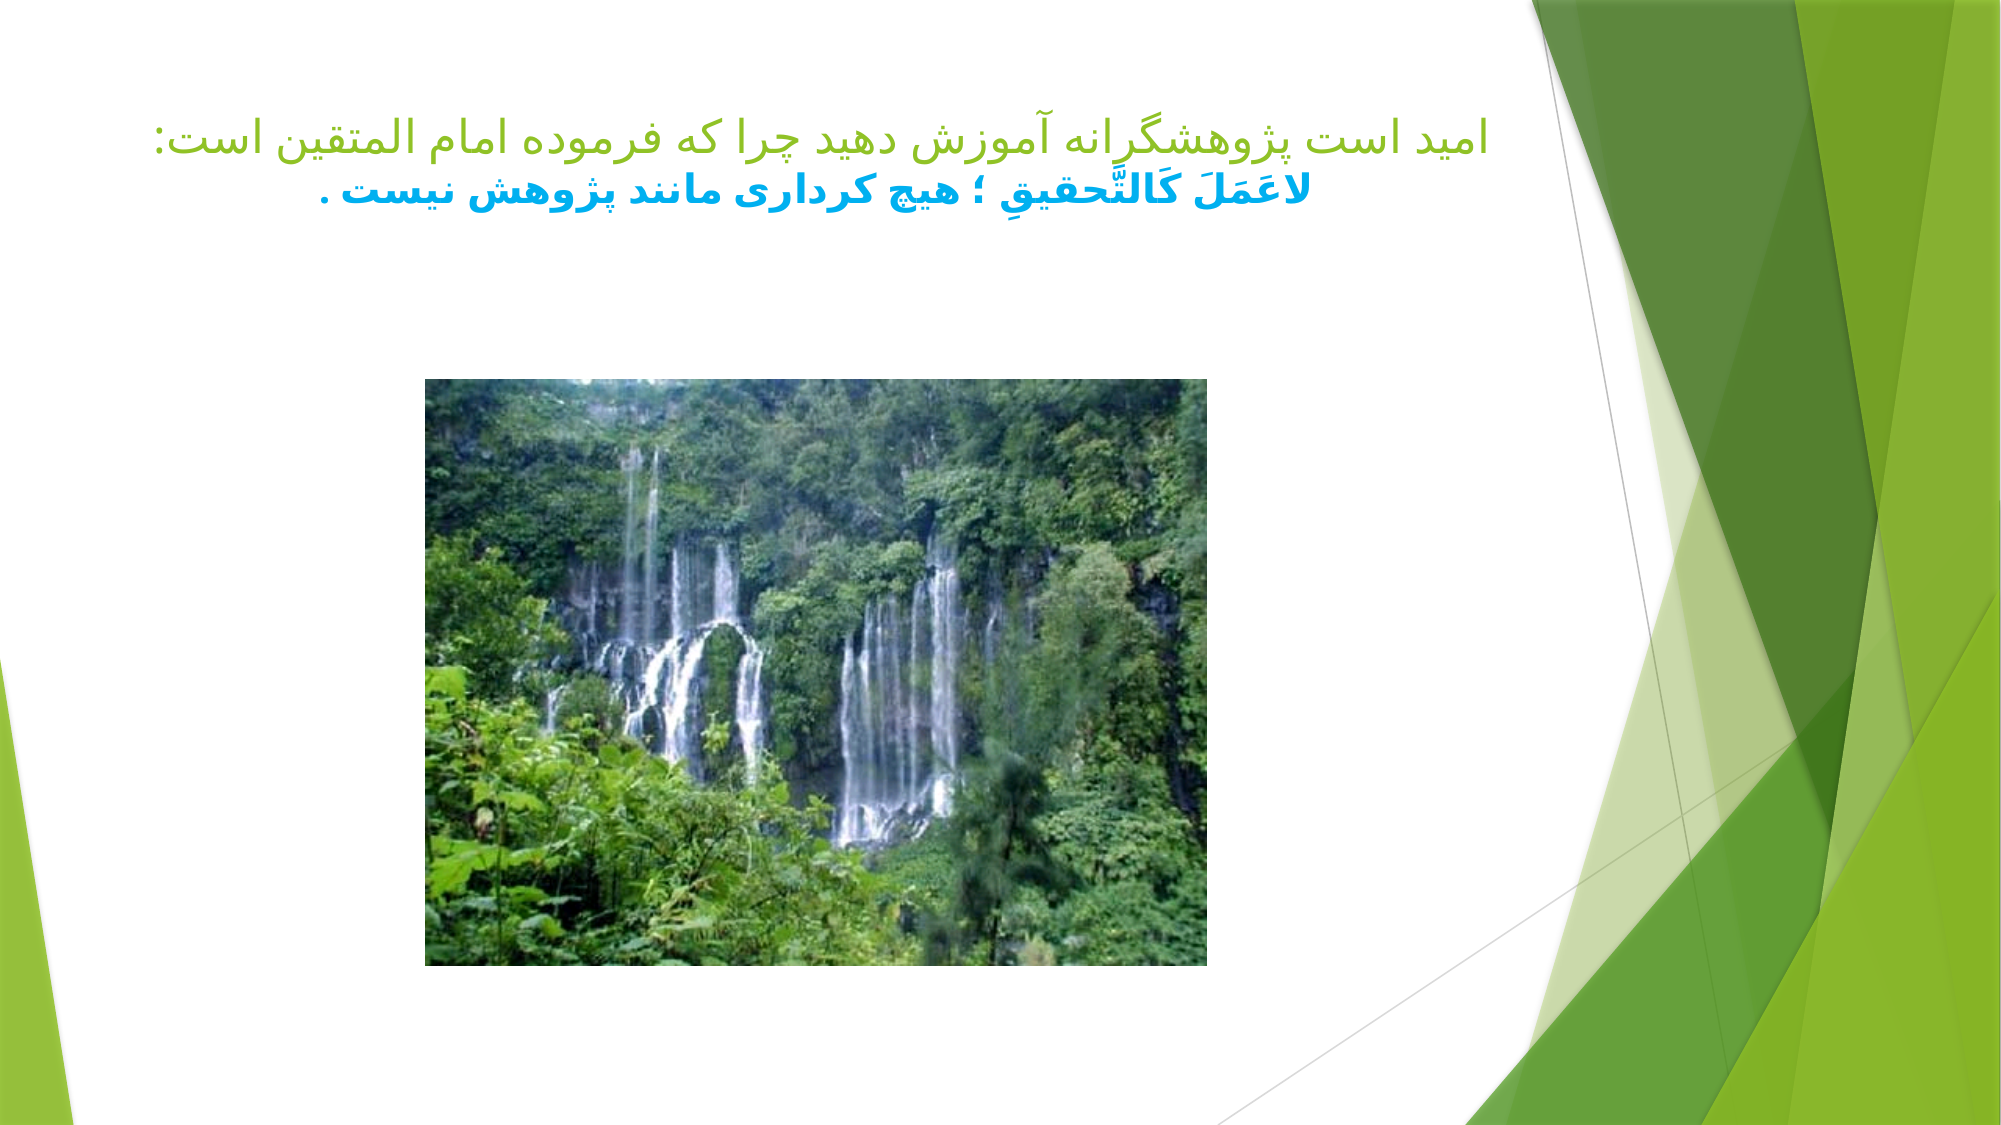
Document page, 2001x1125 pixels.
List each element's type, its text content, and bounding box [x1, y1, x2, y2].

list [425, 379, 1208, 967]
title امید است پژوهشگرانه آموزش دهید چرا که فرموده امام المتقین است: لاعَمَلَ كَالتَّحقيقِ ؛ هيچ كردارى مانند پژوهش نيست . [111, 99, 1522, 317]
